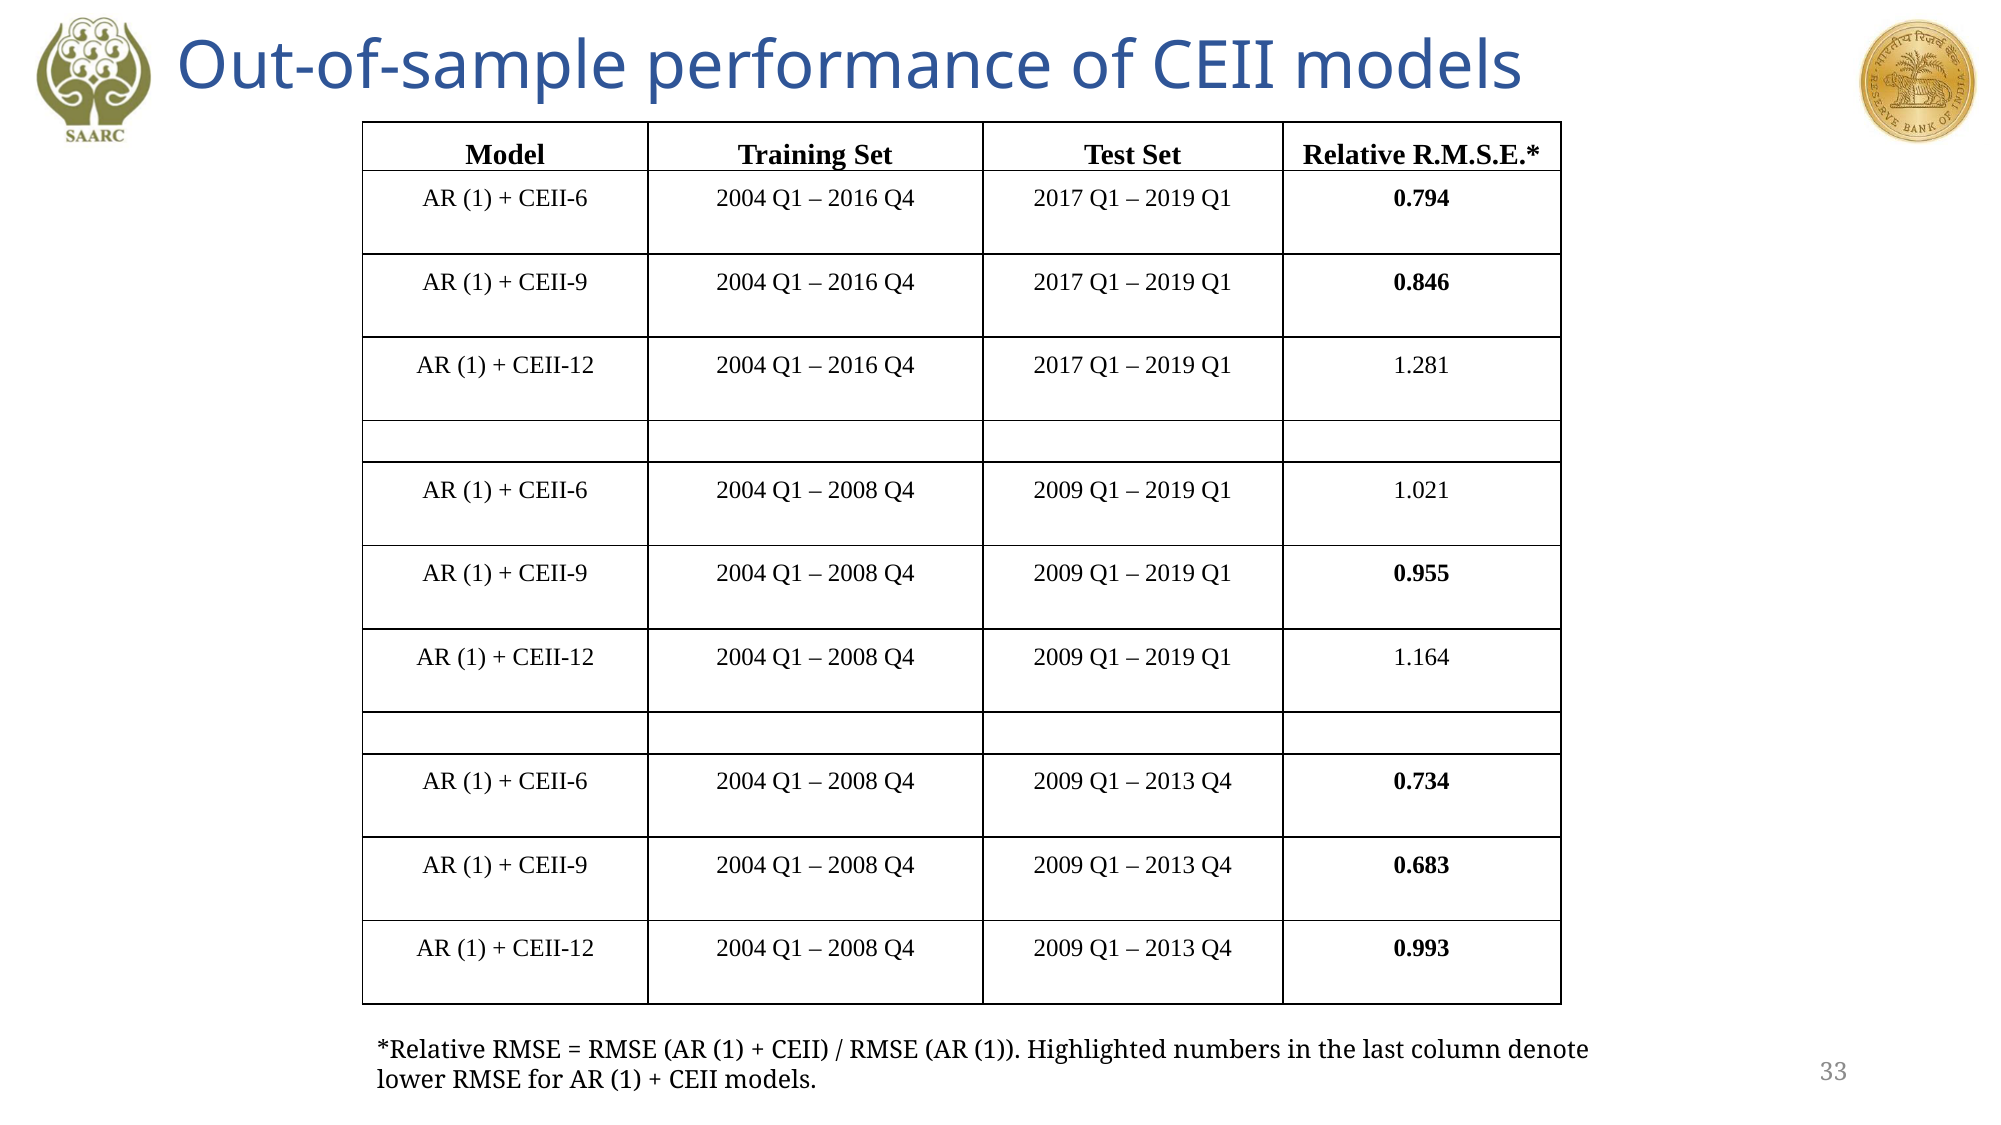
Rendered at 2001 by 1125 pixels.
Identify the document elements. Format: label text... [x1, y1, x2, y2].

picture [26, 13, 160, 149]
table_cell AR (1) + CEII-12 [363, 630, 647, 711]
text_box *Relative RMSE = RMSE (AR (1) + CEII) / RMSE (AR (1)). Highlighted numbers in the last column denote lower RMSE for AR (1) + CEII models. [362, 1025, 1608, 1101]
table_cell AR (1) + CEII-12 [363, 338, 647, 420]
table_cell AR (1) + CEII-9 [363, 838, 647, 920]
table_header Model [363, 123, 647, 170]
table_cell AR (1) + CEII-9 [363, 546, 647, 628]
table_cell [363, 713, 647, 753]
table_cell 1.021 [1284, 463, 1560, 545]
table_cell 2017 Q1 – 2019 Q1 [984, 171, 1282, 253]
table_cell 1.164 [1284, 630, 1560, 711]
table_cell 0.846 [1284, 255, 1560, 336]
table_cell AR (1) + CEII-6 [363, 755, 647, 836]
table_cell AR (1) + CEII-12 [363, 921, 647, 1003]
table_header Training Set [649, 123, 982, 170]
table_cell 0.993 [1284, 921, 1560, 1003]
table_cell 2004 Q1 – 2016 Q4 [649, 255, 982, 336]
table_cell [649, 713, 982, 753]
table_header Test Set [984, 123, 1282, 170]
table_cell 1.281 [1284, 338, 1560, 420]
table_cell 0.683 [1284, 838, 1560, 920]
table_cell [984, 421, 1282, 461]
picture [1832, 13, 1997, 145]
table_cell [649, 421, 982, 461]
table_cell 2017 Q1 – 2019 Q1 [984, 255, 1282, 336]
table_cell 2004 Q1 – 2008 Q4 [649, 755, 982, 836]
title Out-of-sample performance of CEII models [161, 0, 2000, 141]
table_cell 2009 Q1 – 2019 Q1 [984, 463, 1282, 545]
table_cell [363, 421, 647, 461]
table_cell 2004 Q1 – 2008 Q4 [649, 463, 982, 545]
table_cell 2009 Q1 – 2013 Q4 [984, 921, 1282, 1003]
table_cell AR (1) + CEII-6 [363, 171, 647, 253]
table_cell 0.794 [1284, 171, 1560, 253]
table_cell AR (1) + CEII-6 [363, 463, 647, 545]
text_box [137, 780, 1863, 1043]
table_cell 2009 Q1 – 2019 Q1 [984, 546, 1282, 628]
table_cell 2004 Q1 – 2008 Q4 [649, 546, 982, 628]
table_cell 2009 Q1 – 2019 Q1 [984, 630, 1282, 711]
table_cell [984, 713, 1282, 753]
table_cell 2004 Q1 – 2008 Q4 [649, 630, 982, 711]
table_cell [1284, 713, 1560, 753]
table_cell 2017 Q1 – 2019 Q1 [984, 338, 1282, 420]
table_cell 0.734 [1284, 755, 1560, 836]
slide_number 33 [1412, 1043, 1863, 1103]
table_cell 2004 Q1 – 2016 Q4 [649, 338, 982, 420]
table_cell 2004 Q1 – 2016 Q4 [649, 171, 982, 253]
table_cell 2004 Q1 – 2008 Q4 [649, 838, 982, 920]
table_cell 2009 Q1 – 2013 Q4 [984, 838, 1282, 920]
table_cell [1284, 421, 1560, 461]
table_cell 0.955 [1284, 546, 1560, 628]
table_cell 2004 Q1 – 2008 Q4 [649, 921, 982, 1003]
table_header Relative R.M.S.E.* [1284, 123, 1560, 170]
table_cell 2009 Q1 – 2013 Q4 [984, 755, 1282, 836]
table_cell AR (1) + CEII-9 [363, 255, 647, 336]
